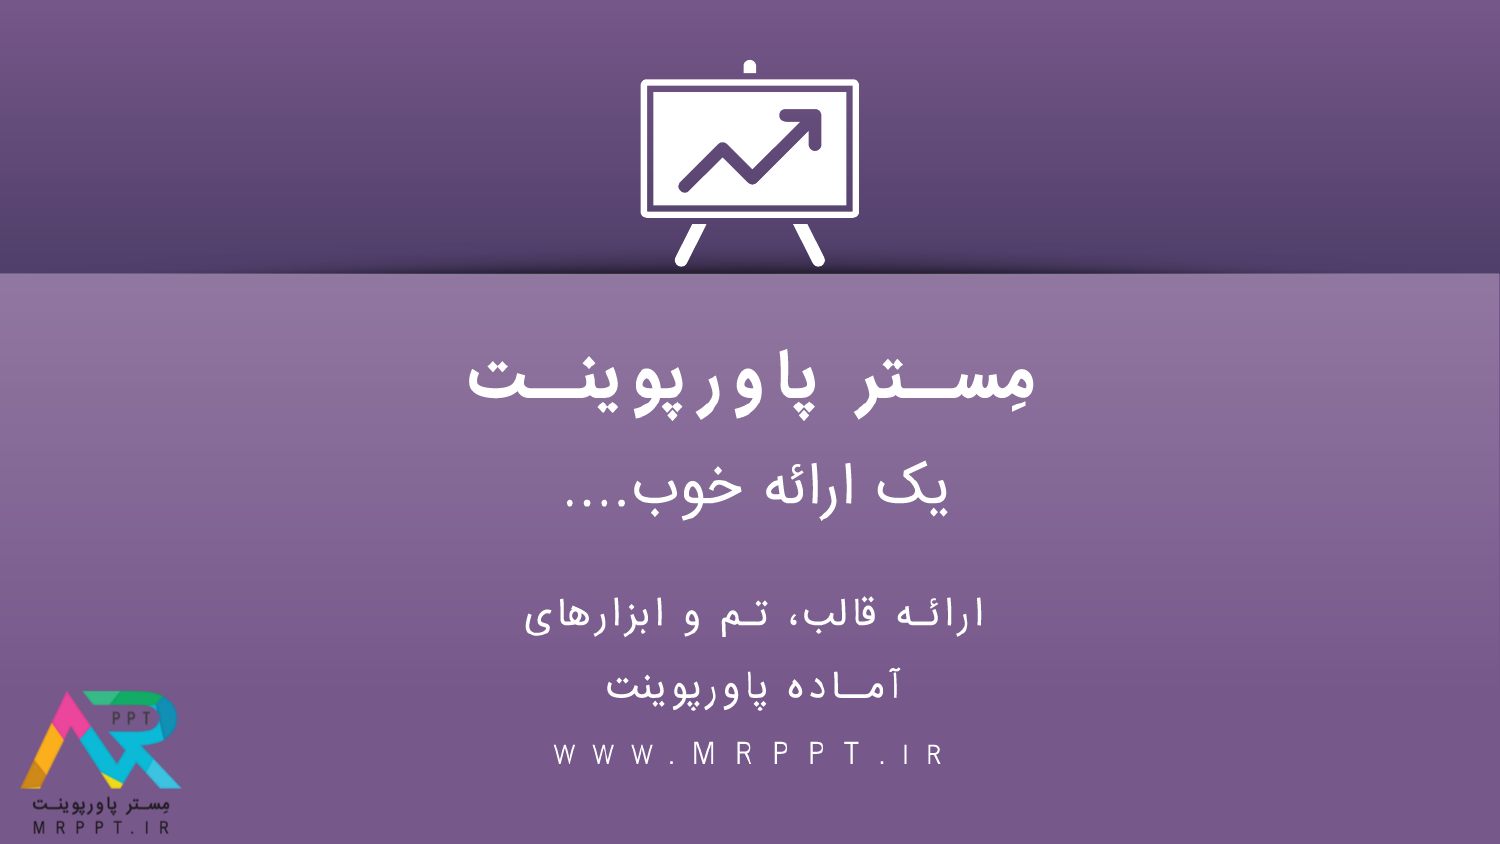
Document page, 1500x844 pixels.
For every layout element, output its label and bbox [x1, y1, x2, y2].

picture [0, 682, 201, 844]
text_box [640, 59, 860, 267]
picture [425, 327, 1075, 787]
